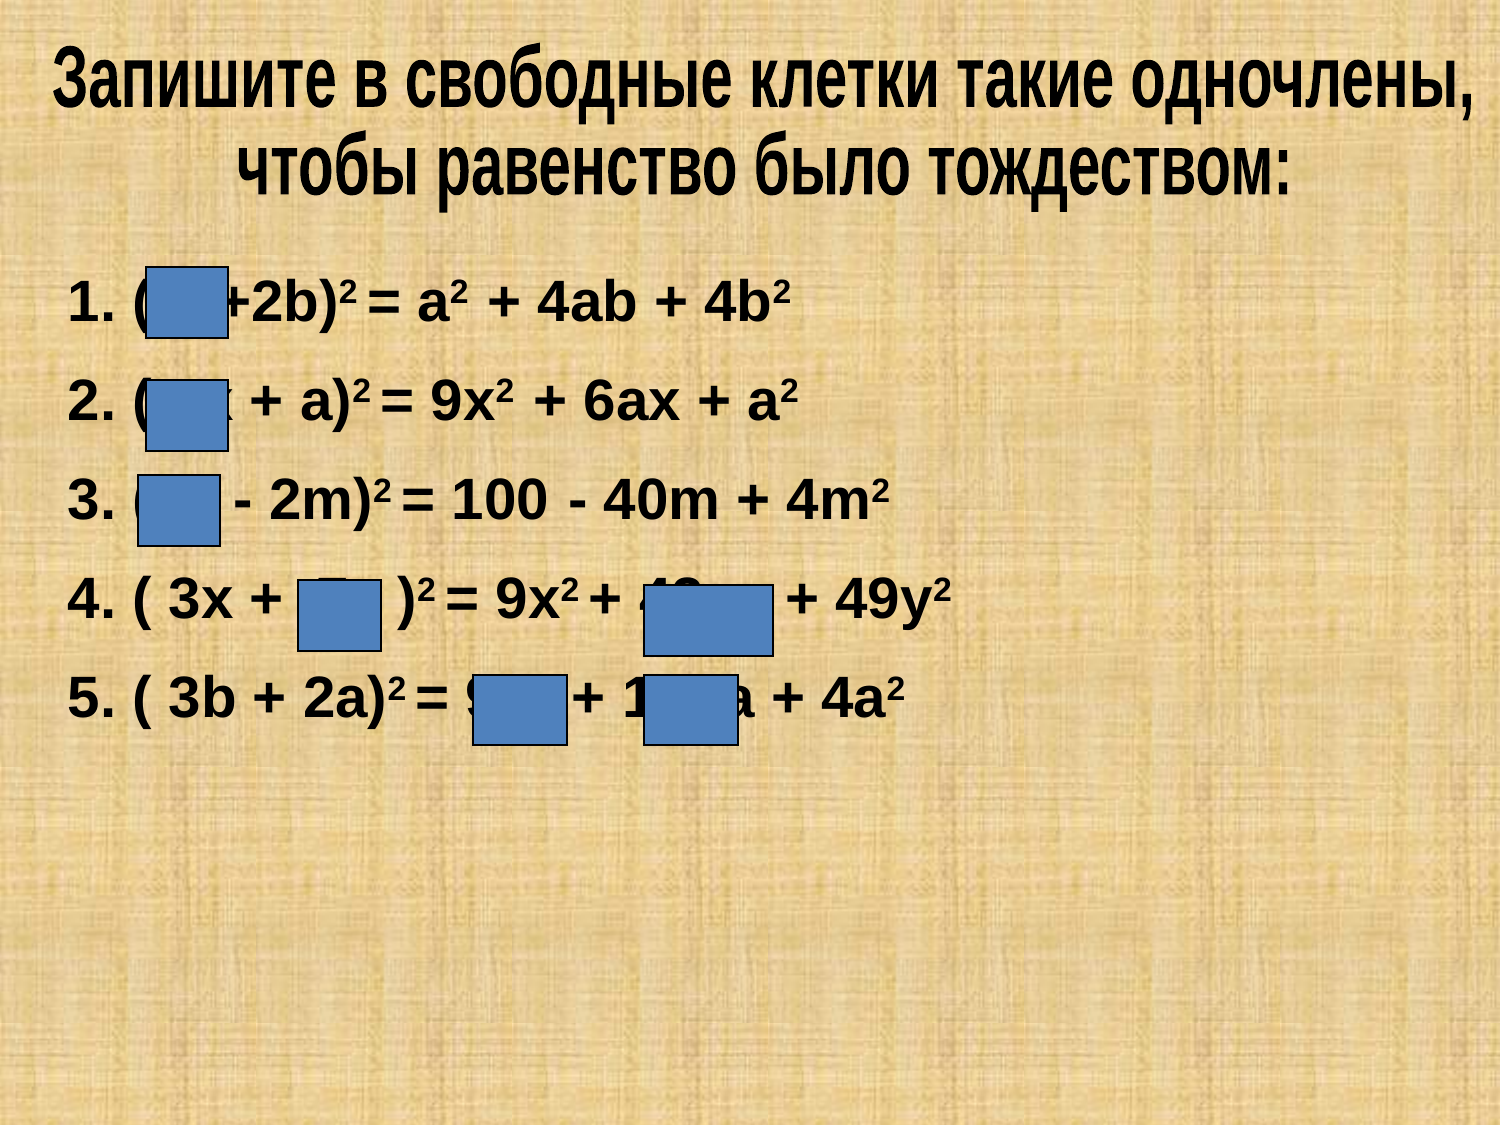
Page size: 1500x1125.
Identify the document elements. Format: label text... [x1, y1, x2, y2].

picture [0, 0, 1500, 1125]
text_box [298, 579, 381, 651]
text_box [145, 379, 229, 451]
text_box [145, 267, 229, 338]
text_box 1. ( a +2b)2 = a2 + 4ab + 4b2 2. ( 3x + a)2 = 9x2 + 6ax + a2 3. (10 - 2m)2 = 100 - 40m + 4m2 4. ( 3x + 7y )2 = 9x2 + 42xy + 49y2 5. ( 3b + 2a)2 = 9b2 + 12ba + 4a2 [53, 255, 1046, 737]
text_box [472, 674, 567, 746]
text_box [643, 585, 774, 656]
text_box [137, 475, 221, 546]
text_box [643, 674, 739, 746]
